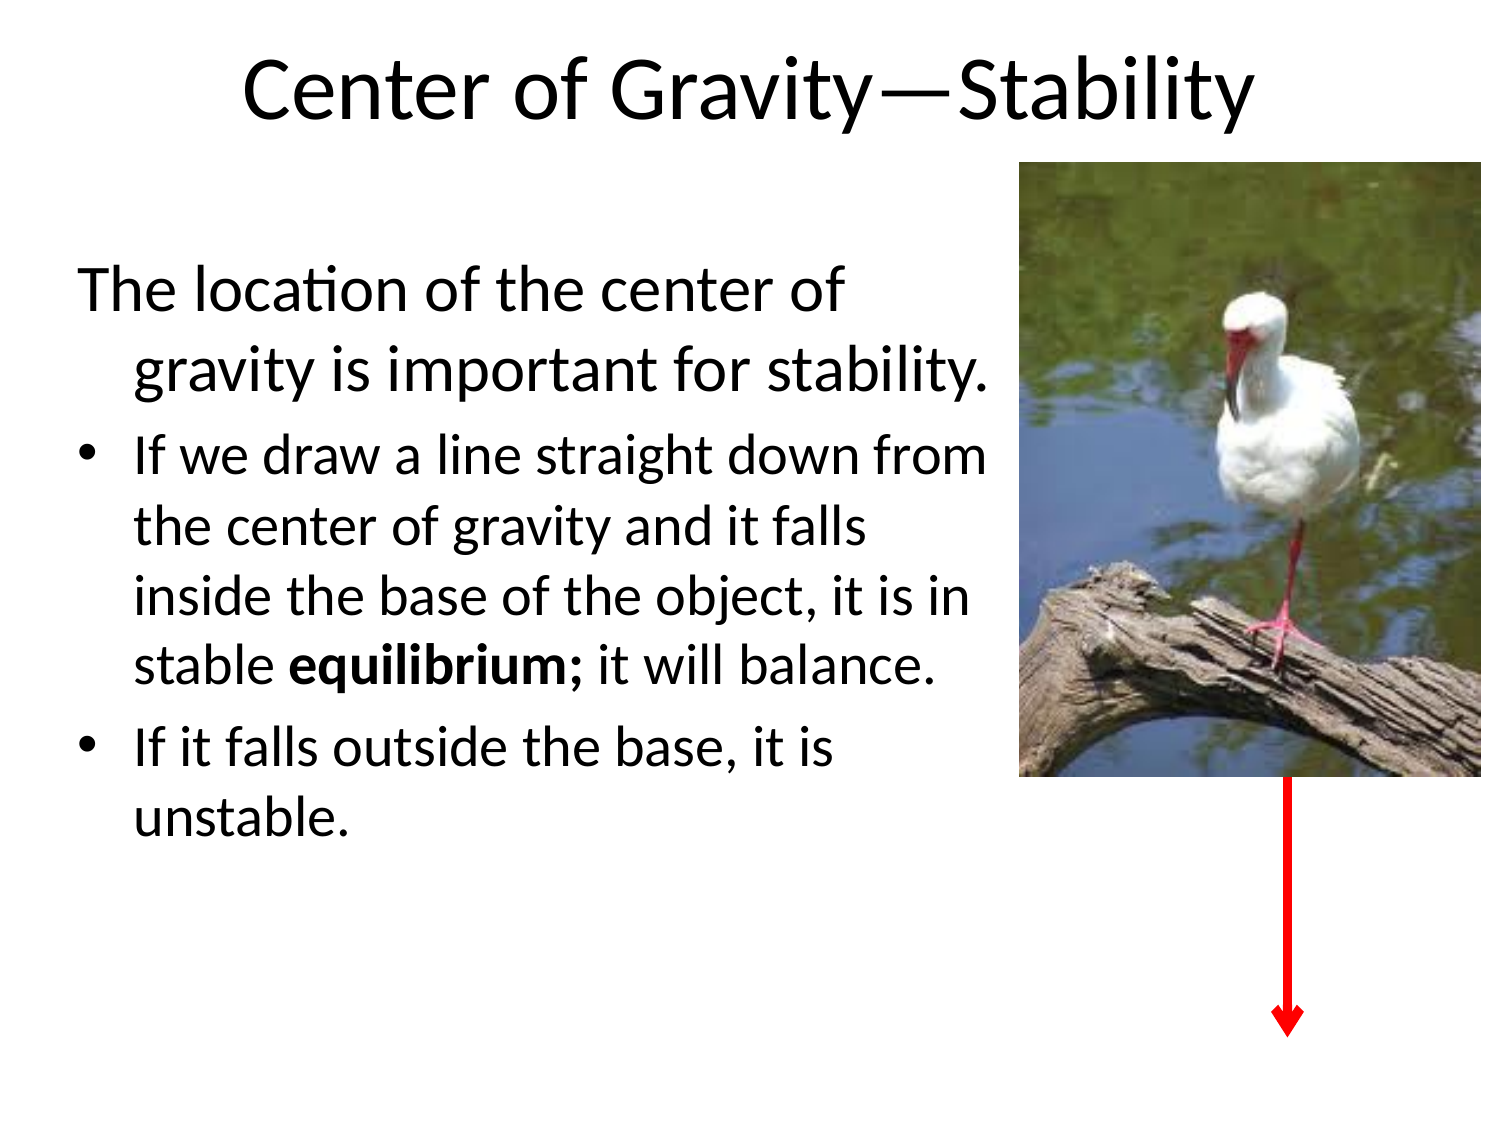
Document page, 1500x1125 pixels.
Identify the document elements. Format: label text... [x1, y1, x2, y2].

list The location of the center of gravity is important for stability. If we draw a line straight down from the center of gravity and it falls inside the base of the object, it is in stable equilibrium; it will balance. If it falls outside the base, it is unstable. [62, 237, 1034, 1098]
title Center of Gravity—Stability [0, 0, 1500, 166]
picture [1019, 162, 1481, 777]
